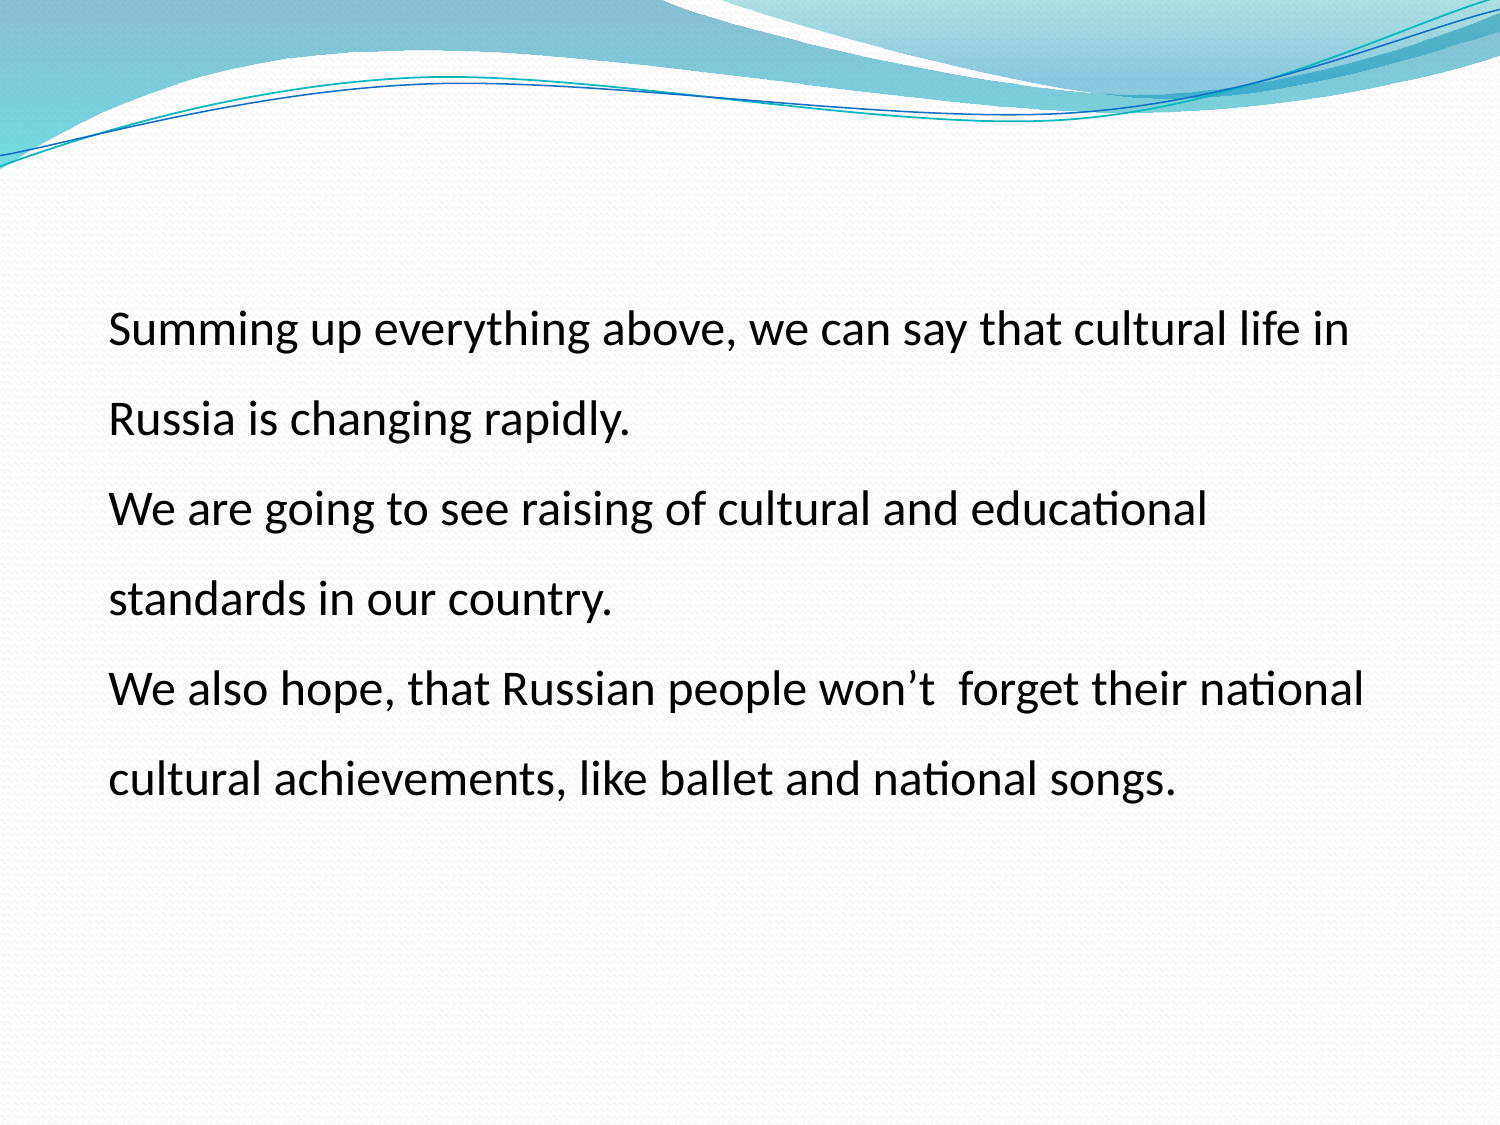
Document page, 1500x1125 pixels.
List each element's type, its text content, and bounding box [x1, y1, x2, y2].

text_box Summing up everything above, we can say that cultural life in Russia is changing rapidly. We are going to see raising of cultural and educational standards in our country. We also hope, that Russian people won’t forget their national cultural achievements, like ballet and national songs. [93, 257, 1383, 933]
